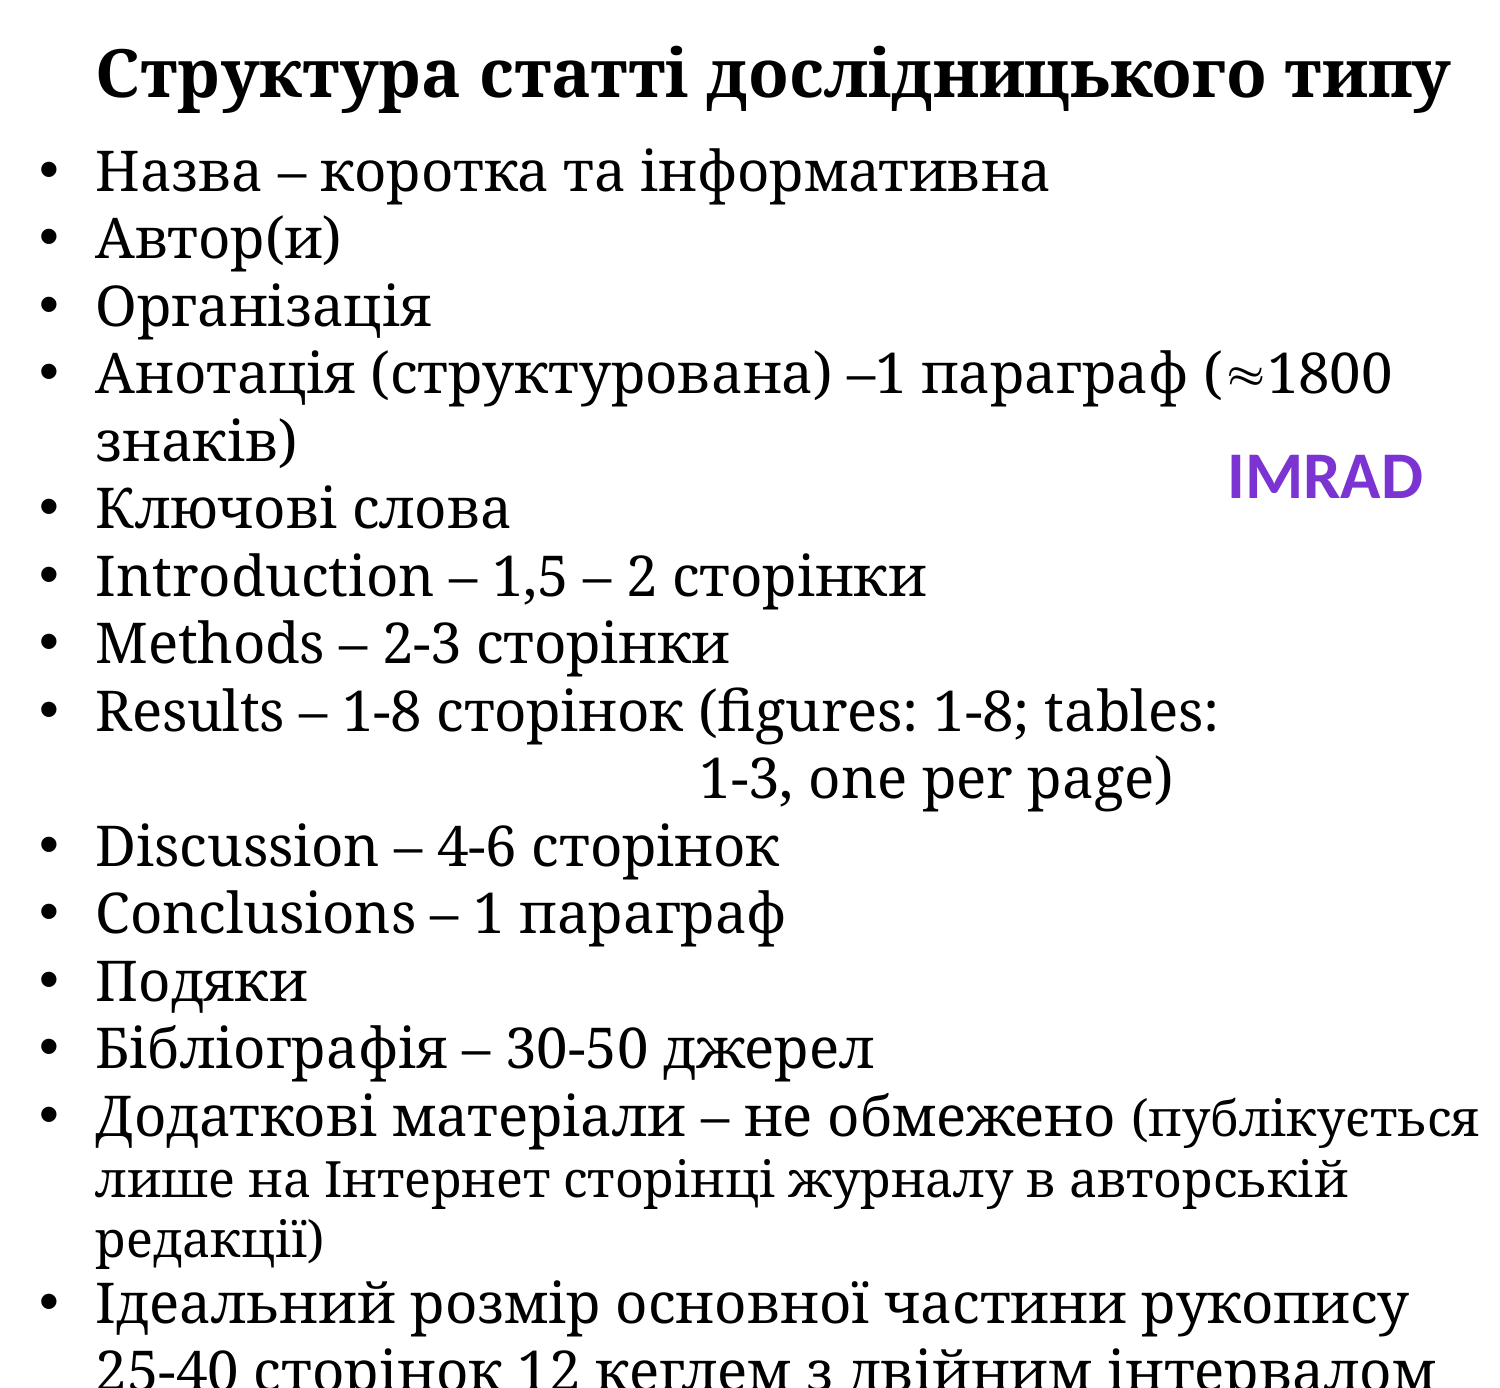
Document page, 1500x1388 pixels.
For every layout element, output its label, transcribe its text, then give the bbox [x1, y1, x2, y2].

text_box Назва – коротка та інформативна Автор(и) Організація Анотація (структурована) –1 параграф (1800 знаків) Ключові слова Introduction – 1,5 – 2 сторінки Methods – 2-3 сторінки Results – 1-8 сторінок (figures: 1-8; tables: 1-3, one per page) Discussion – 4-6 сторінок Conclusions – 1 параграф Подяки Бібліографія – 30-50 джерел Додаткові матеріали – не обмежено (публікується лише на Інтернет сторінці журналу в авторській редакції) Ідеальний розмір основної частини рукопису 25-40 сторінок 12 кеглем з двійним інтервалом між рядками [37, 134, 1500, 1388]
title Структура статті дослідницького типу [0, 31, 1495, 263]
text_box IMRAD [1212, 424, 1439, 519]
